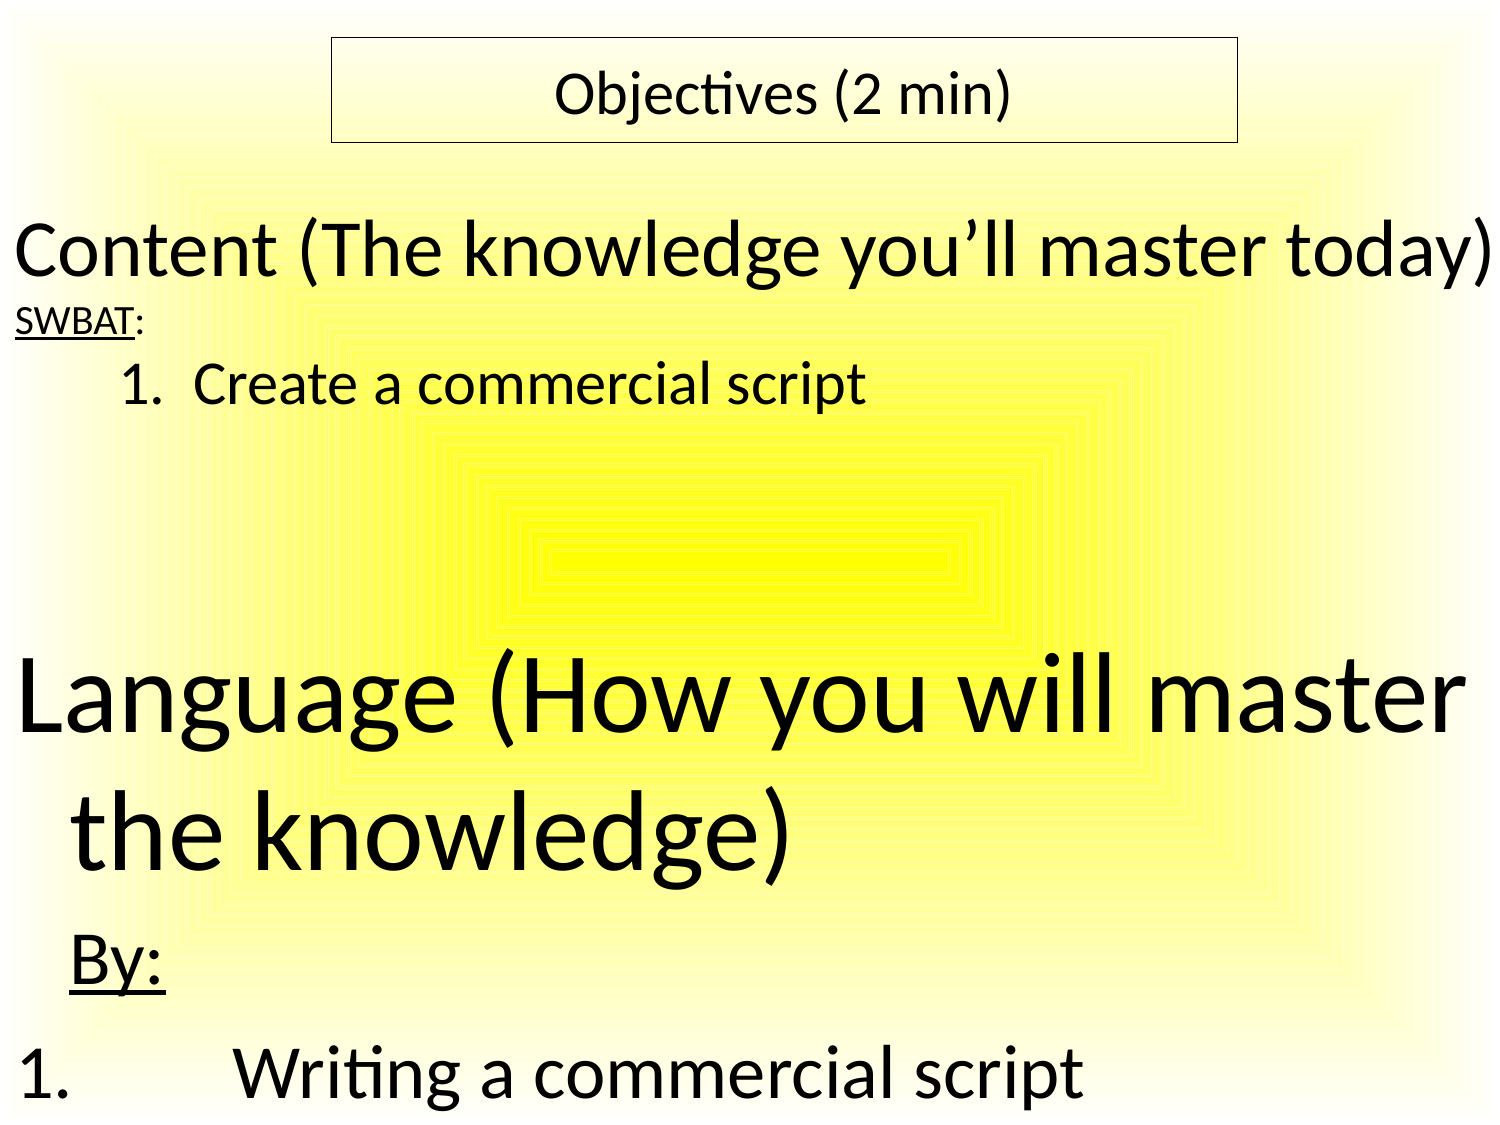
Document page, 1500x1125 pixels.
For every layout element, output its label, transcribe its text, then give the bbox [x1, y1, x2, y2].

title Objectives (2 min) [331, 37, 1238, 143]
list Language (How you will master the knowledge) By: Writing a commercial script [0, 549, 1500, 1125]
text_box Content (The knowledge you’ll master today) SWBAT: Create a commercial script [0, 187, 1500, 425]
